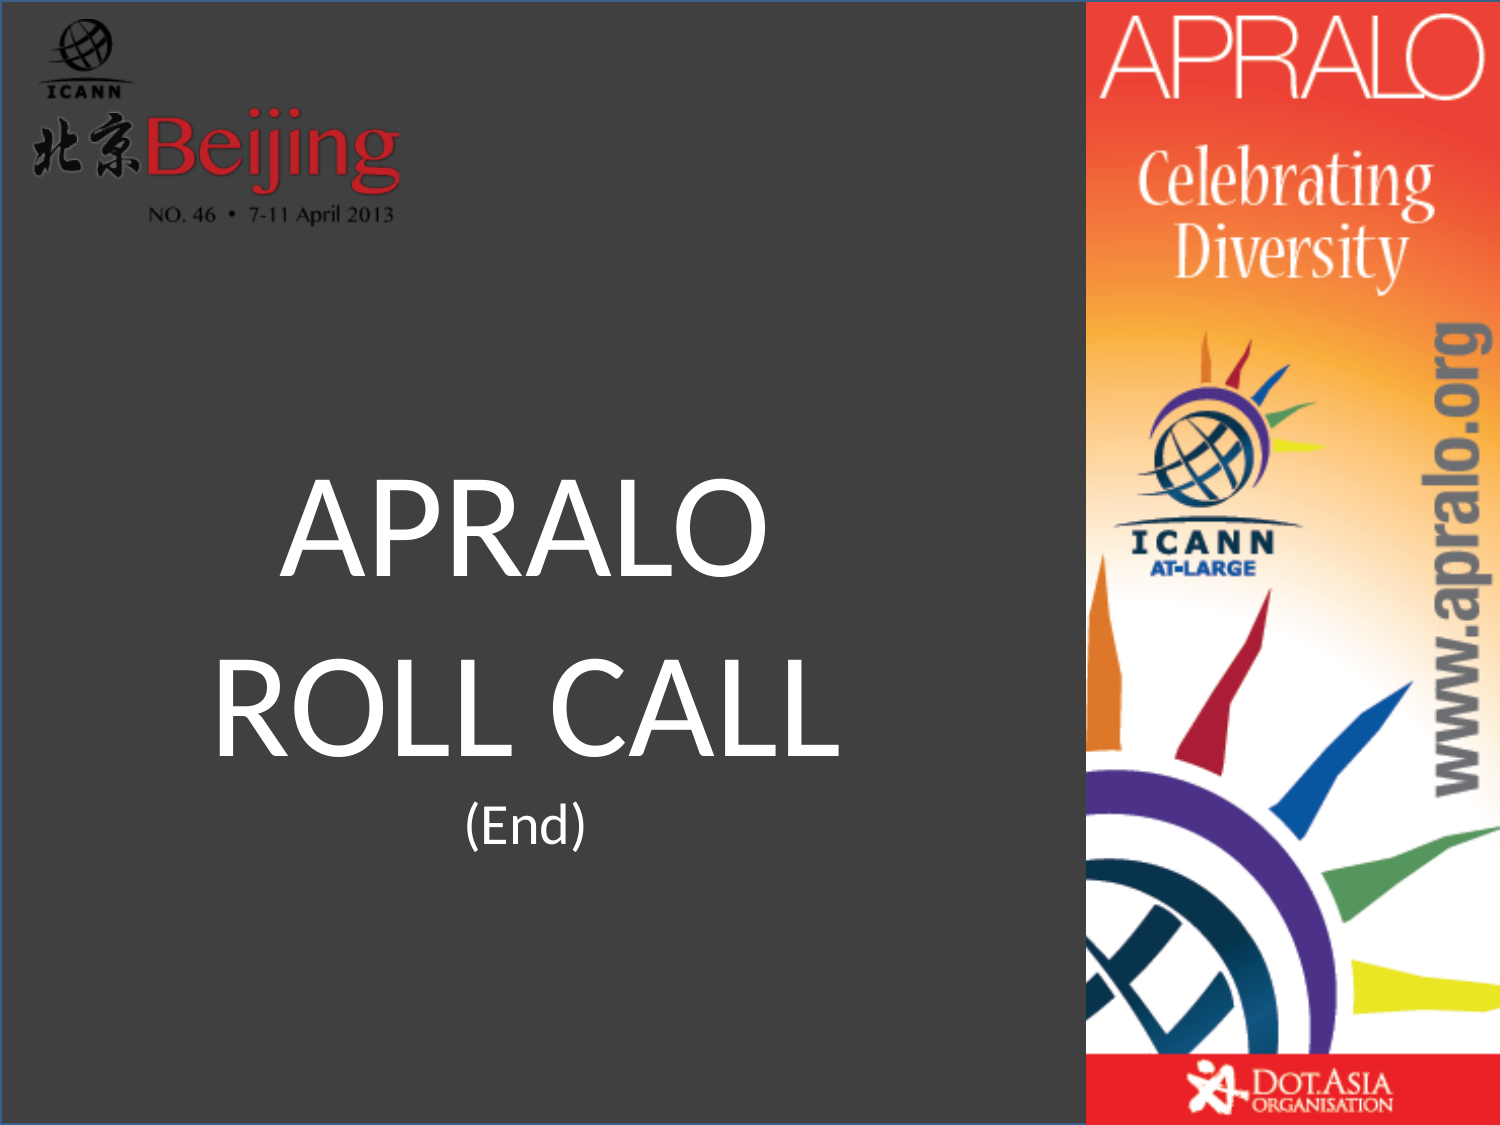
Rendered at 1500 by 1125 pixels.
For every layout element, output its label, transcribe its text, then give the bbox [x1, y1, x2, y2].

picture [1086, 2, 1500, 1125]
text_box APRALO ROLL CALL (End) [171, 418, 880, 864]
picture [29, 18, 399, 239]
